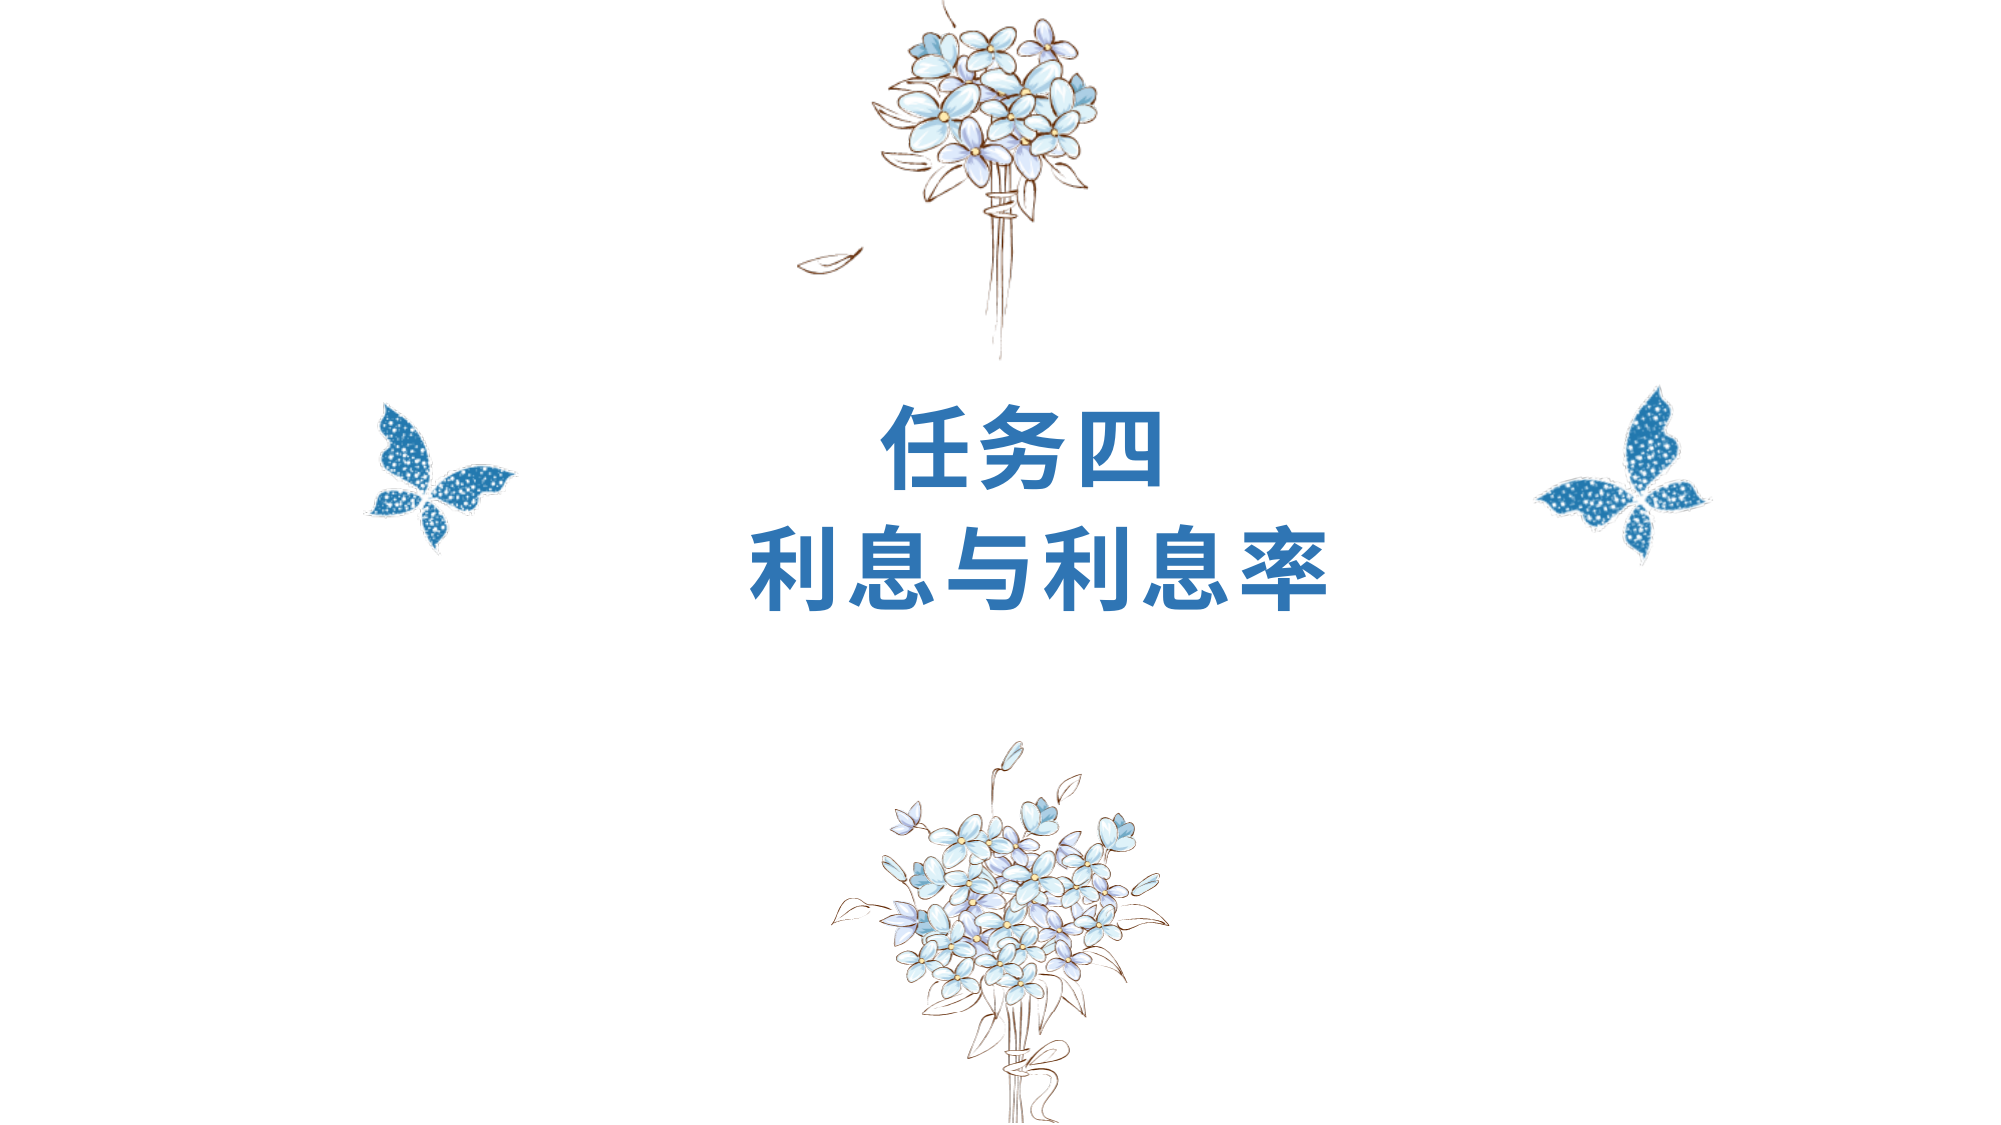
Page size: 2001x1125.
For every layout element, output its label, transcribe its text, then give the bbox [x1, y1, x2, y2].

picture [363, 402, 515, 556]
picture [1564, 380, 1724, 586]
title 任务四 利息与利息率 [515, 373, 1564, 630]
picture [831, 741, 1170, 1123]
picture [797, 0, 1099, 362]
